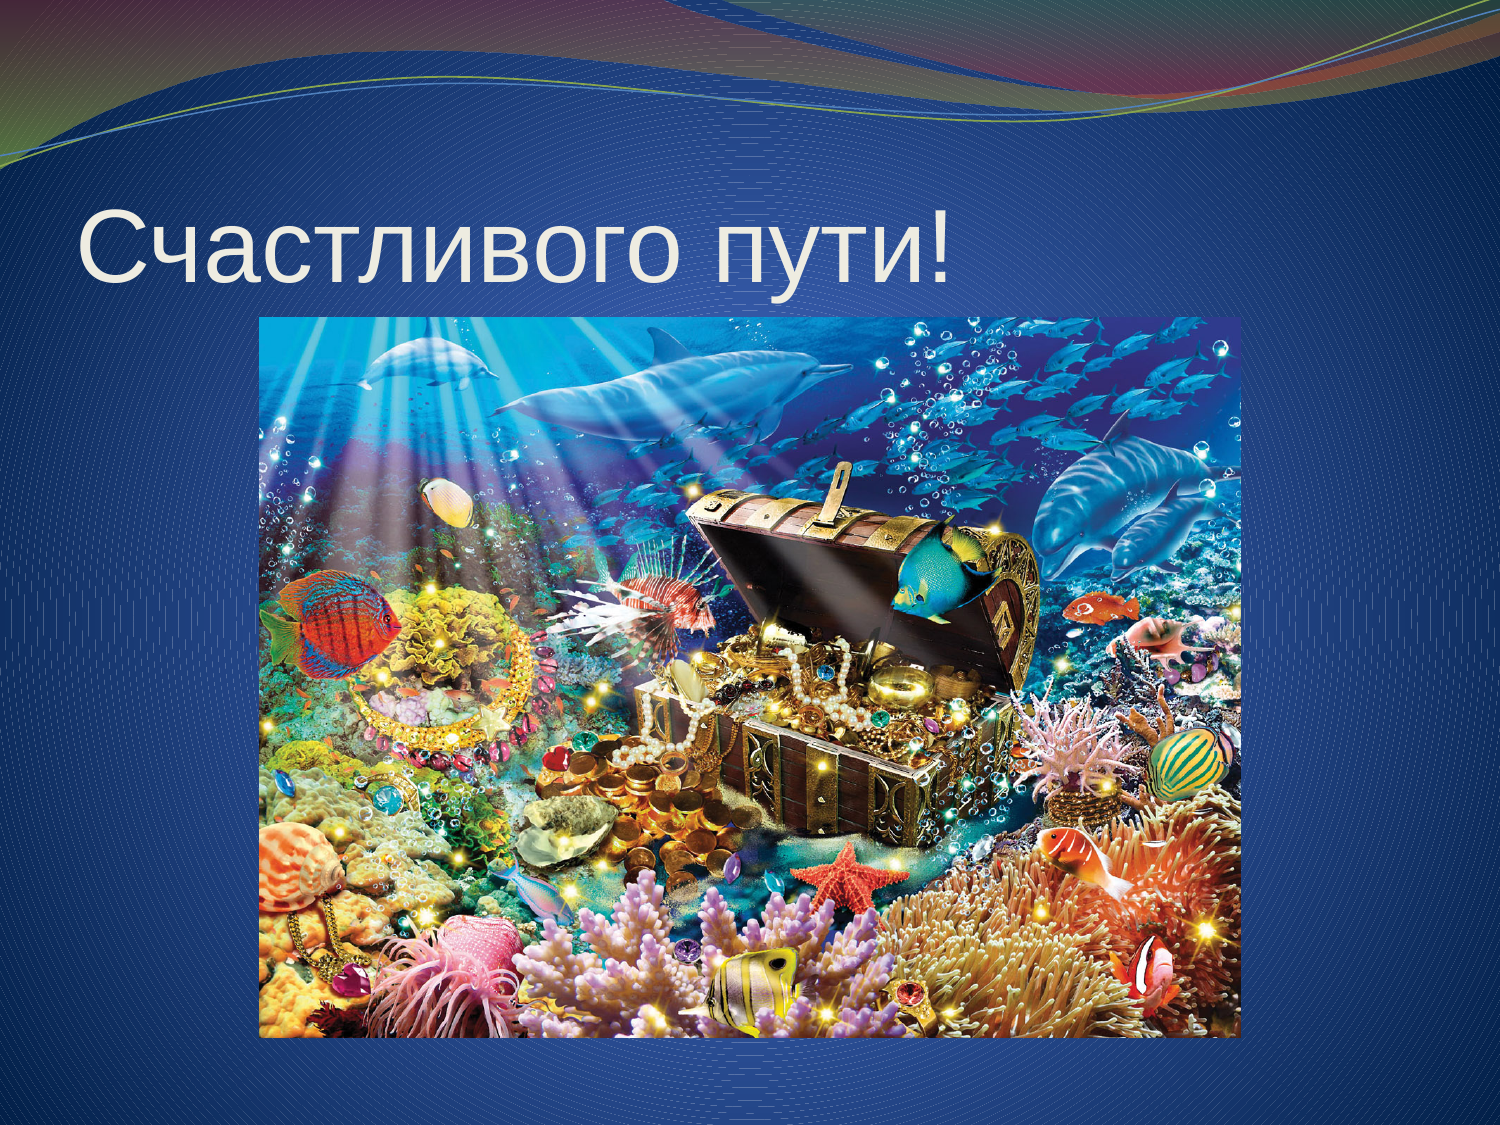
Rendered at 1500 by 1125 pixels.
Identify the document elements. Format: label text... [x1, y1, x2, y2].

title Счастливого пути! [75, 115, 1425, 303]
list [258, 317, 1241, 1038]
